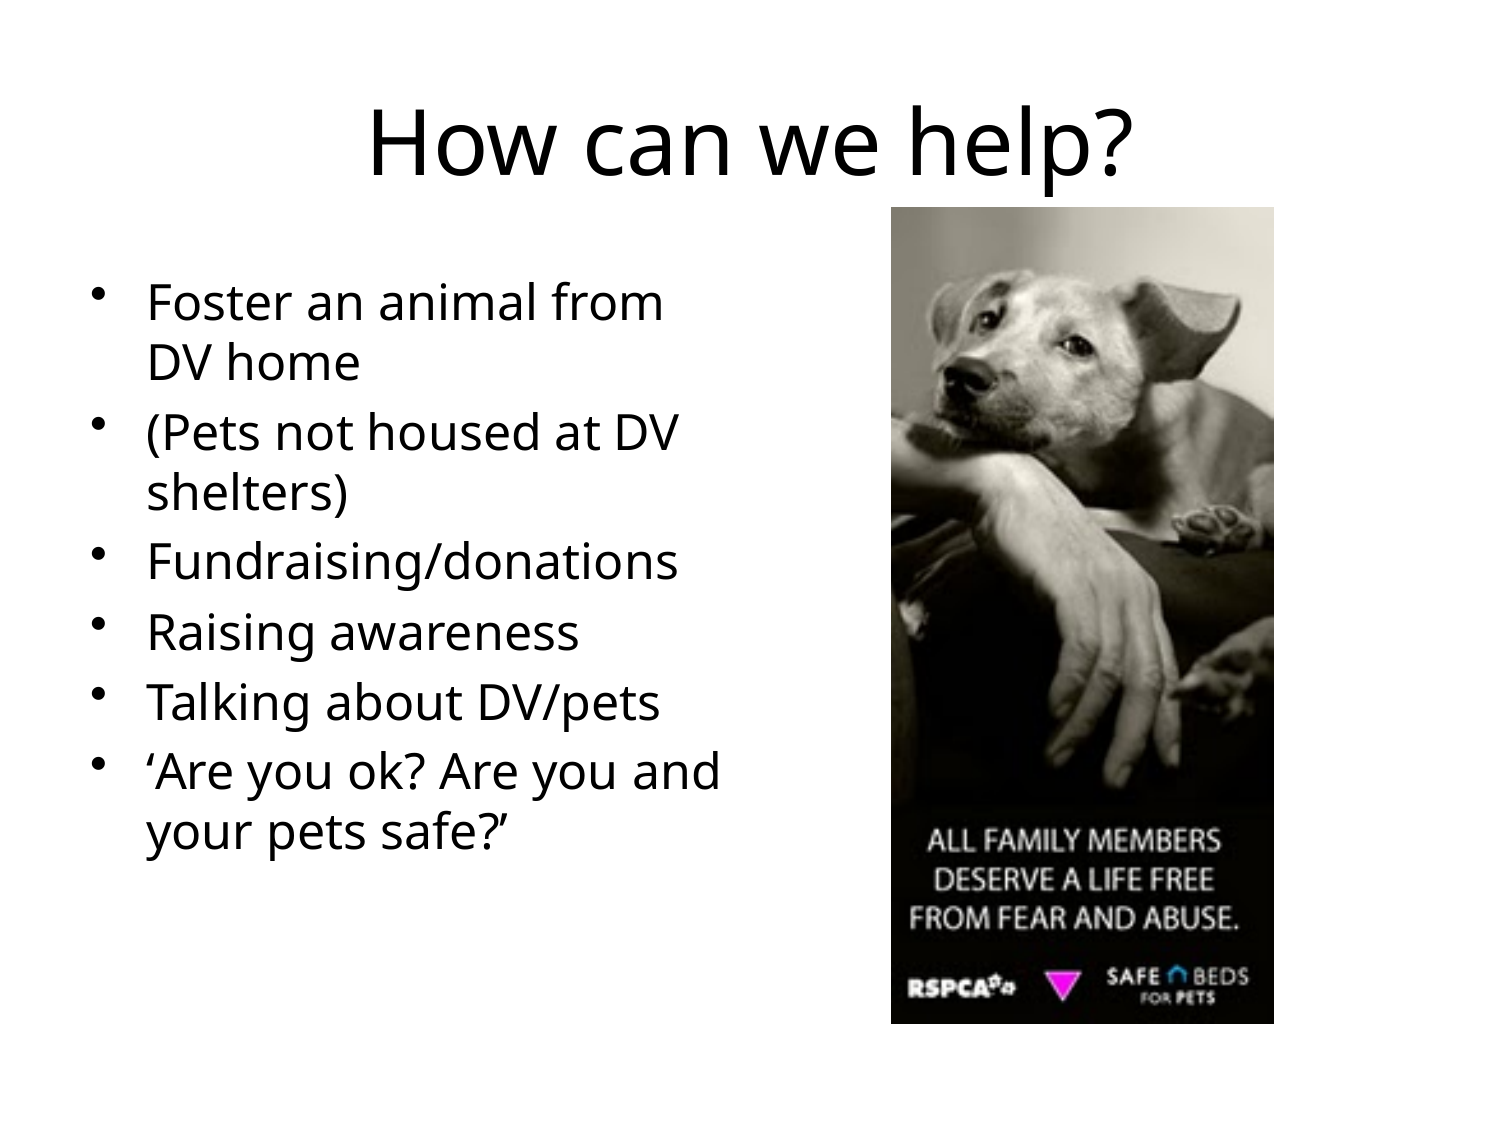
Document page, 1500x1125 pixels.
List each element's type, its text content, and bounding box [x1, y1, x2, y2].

title How can we help? [75, 45, 1425, 233]
picture [891, 207, 1274, 1024]
list Foster an animal from DV home (Pets not housed at DV shelters) Fundraising/donations Raising awareness Talking about DV/pets ‘Are you ok? Are you and your pets safe?’ [75, 262, 738, 1005]
